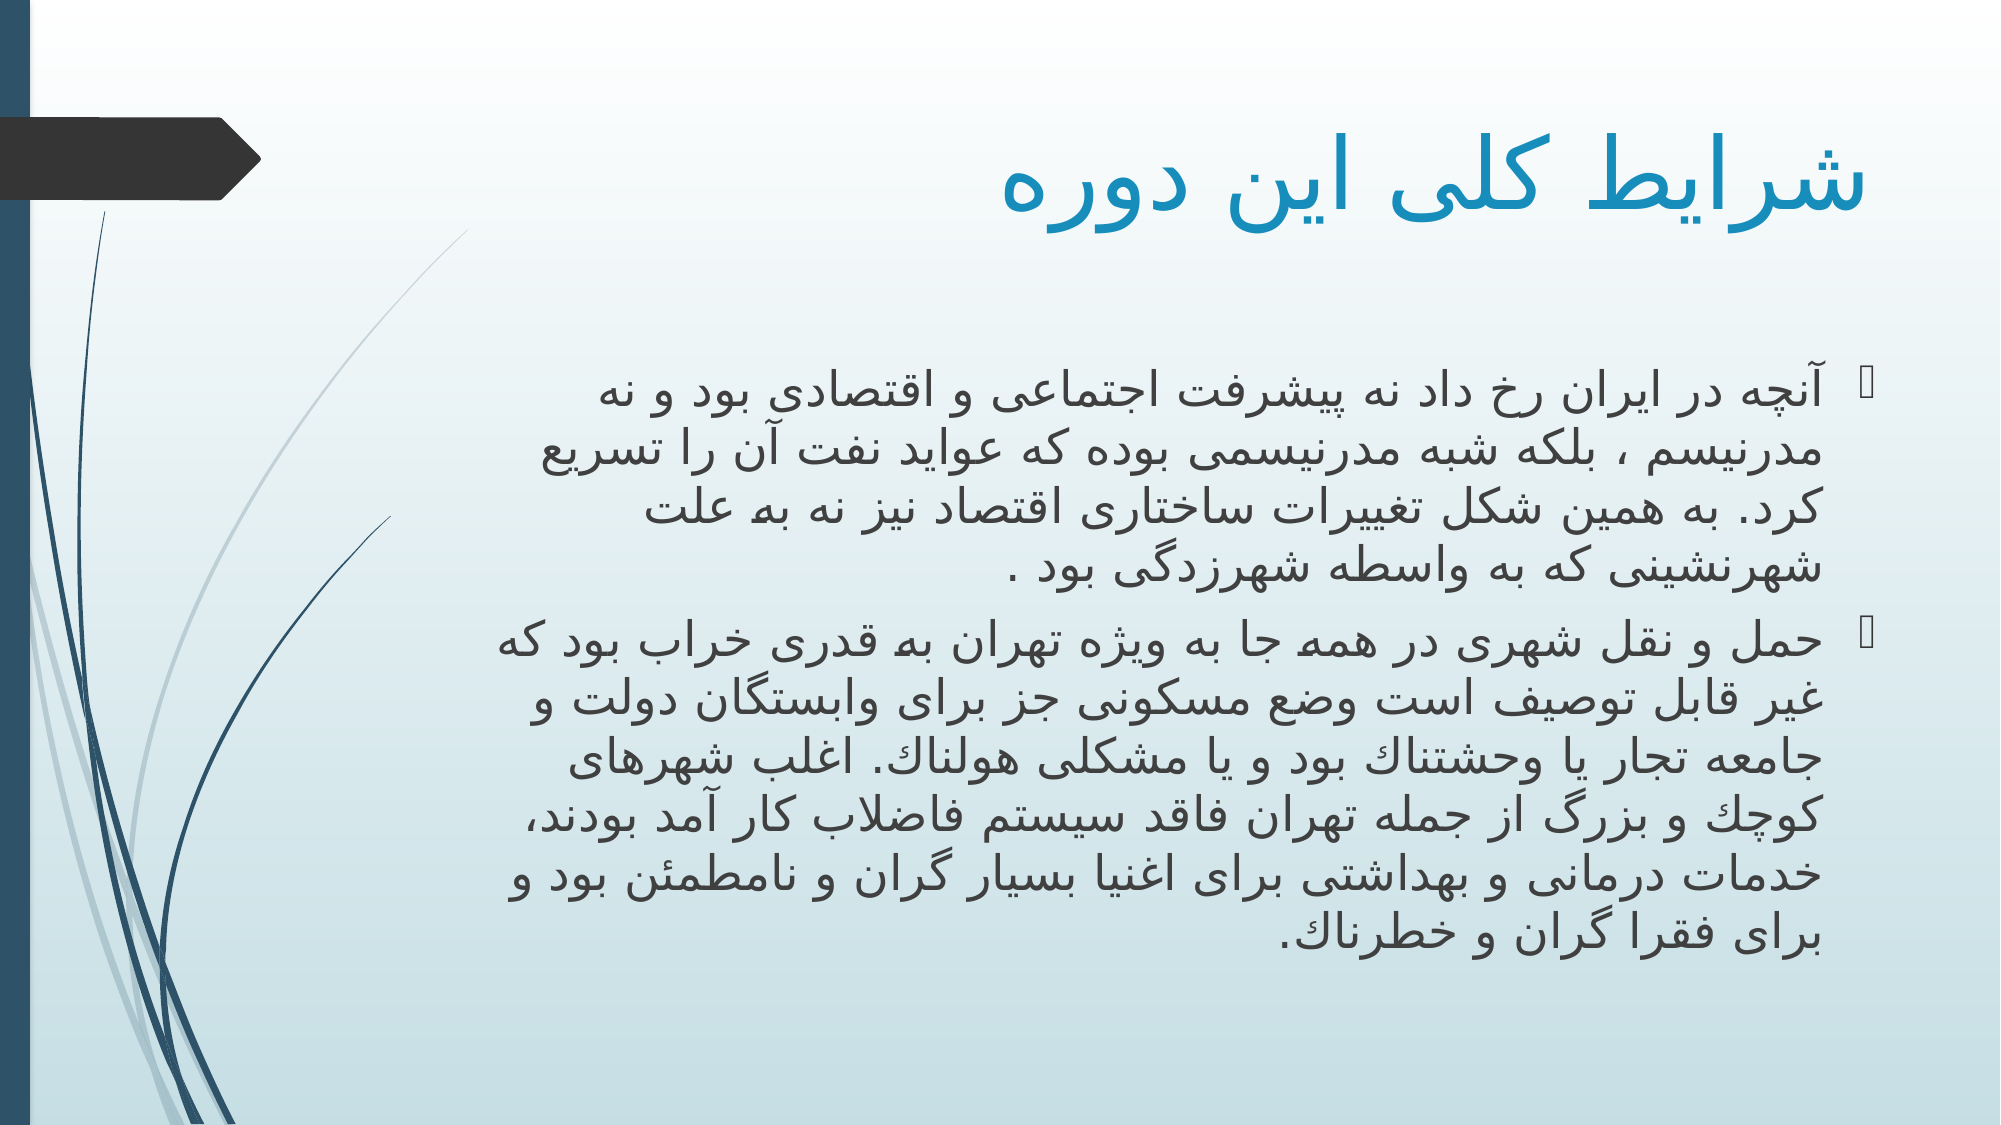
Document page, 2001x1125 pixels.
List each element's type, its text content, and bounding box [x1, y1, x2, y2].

title شرایط کلی این دوره [425, 102, 1888, 313]
list آنچه در ایران رخ داد نه پیشرفت اجتماعی و اقتصادی بود و نه مدرنیسم ،‌ بلكه شبه مدرنیسمی بوده كه عواید نفت آن را تسریع كرد. به همین شكل تغییرات ساختاری اقتصاد نیز نه به علت شهرنشینی كه به واسطه شهرزدگی بود . حمل و نقل شهری در همه جا به ویژه تهران به قدری خراب بود كه غیر قابل توصیف است وضع مسكونی جز برای وابستگان دولت و جامعه تجار ‌یا وحشتناك بود و یا مشكلی هولناك. اغلب شهرهای كوچك و بزرگ از جمله تهران فاقد سیستم فاضلاب كار آمد بودند،‌ خدمات درمانی و بهداشتی برای اغنیا بسیار گران و نامطمئن بود و برای فقرا گران و خطرناك. [424, 350, 1888, 970]
